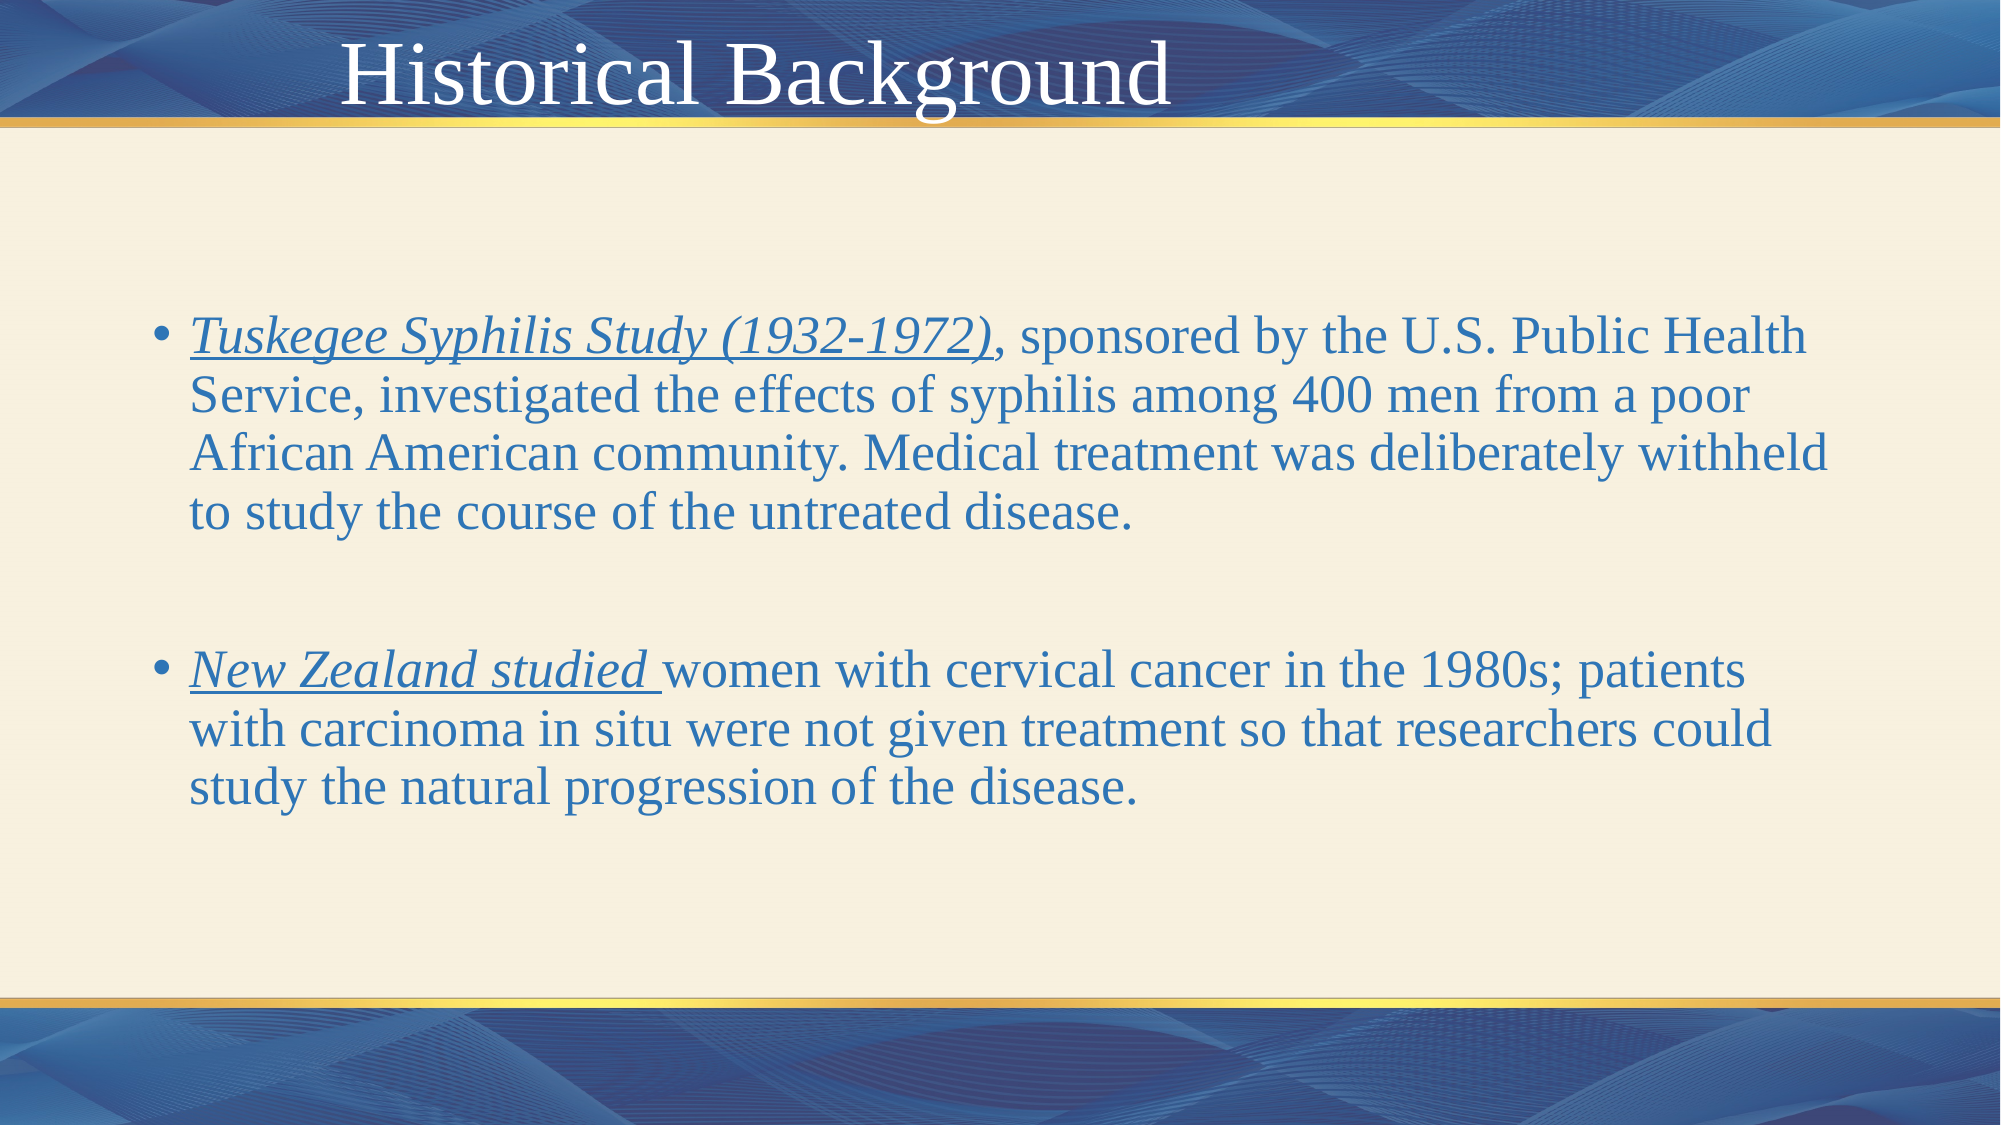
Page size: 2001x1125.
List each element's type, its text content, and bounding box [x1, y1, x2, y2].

picture [0, 0, 2001, 1125]
title Historical Background [324, 0, 1675, 150]
list Tuskegee Syphilis Study (1932-1972), sponsored by the U.S. Public Health Service, investigated the effects of syphilis among 400 men from a poor African American community. Medical treatment was deliberately withheld to study the course of the untreated disease. New Zealand studied women with cervical cancer in the 1980s; patients with carcinoma in situ were not given treatment so that researchers could study the natural progression of the disease. [137, 299, 1863, 1014]
